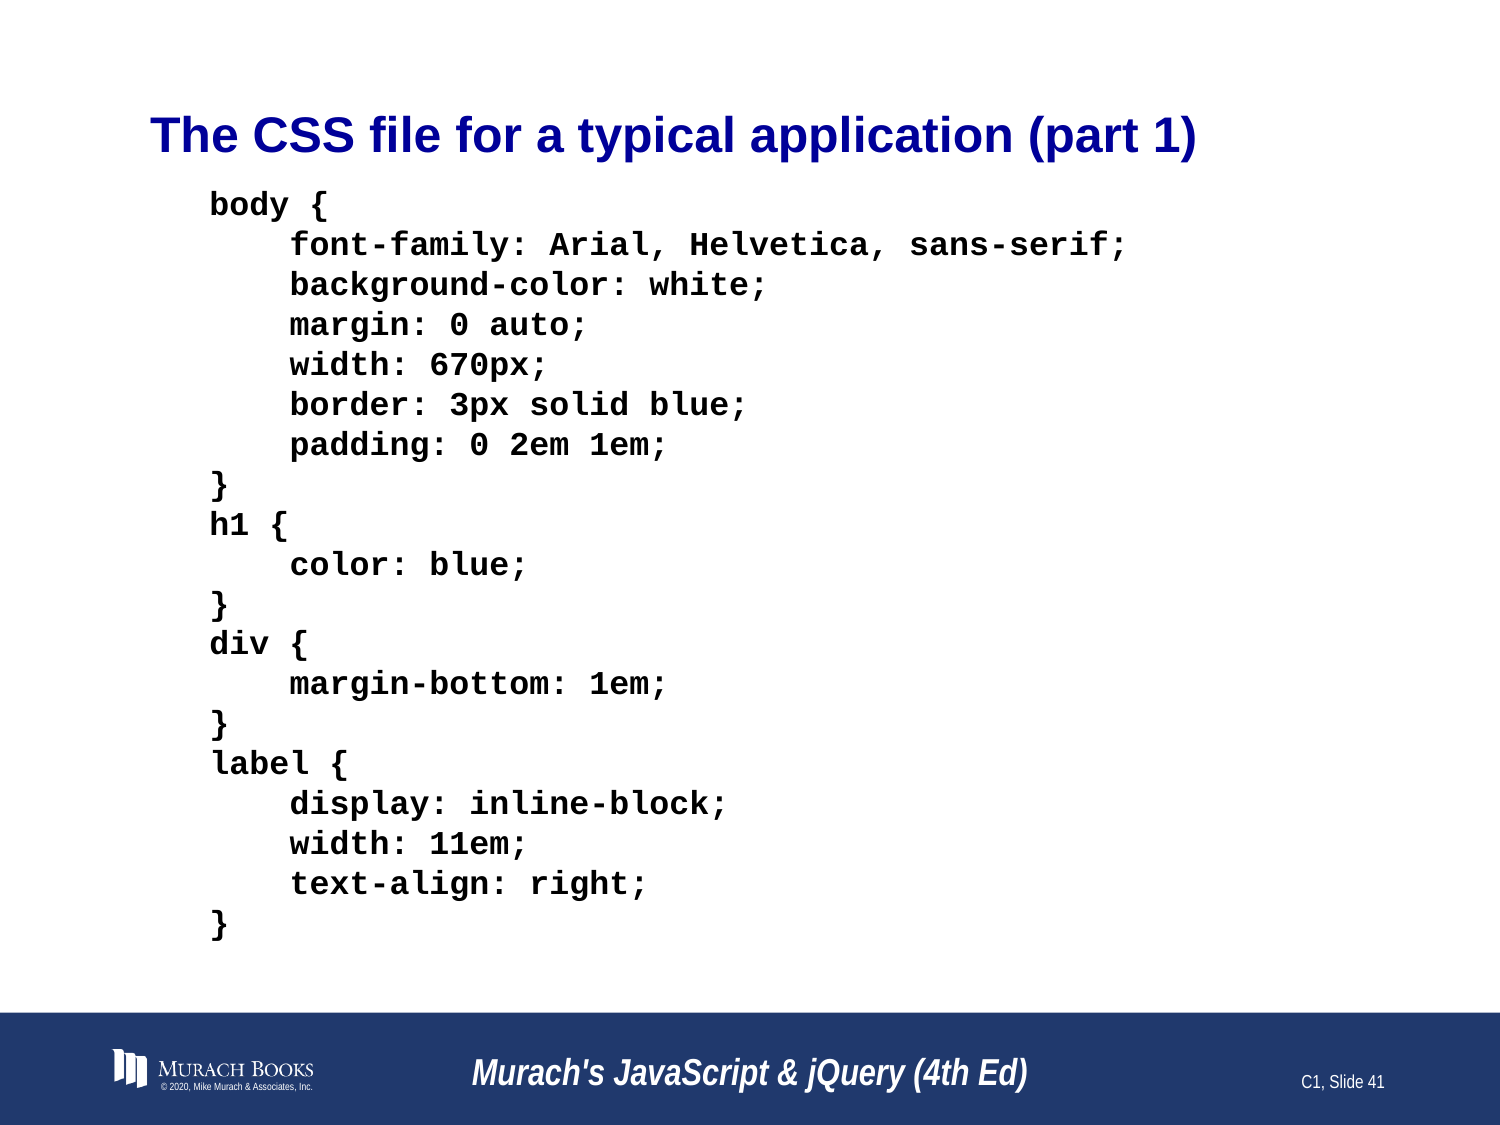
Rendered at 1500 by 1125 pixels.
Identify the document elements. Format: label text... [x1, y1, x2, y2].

title The CSS file for a typical application (part 1) [150, 102, 1350, 164]
slide_number C1, Slide 41 [1087, 1025, 1400, 1100]
list body { font-family: Arial, Helvetica, sans-serif; background-color: white; margin: 0 auto; width: 670px; border: 3px solid blue; padding: 0 2em 1em; } h1 { color: blue; } div { margin-bottom: 1em; } label { display: inline-block; width: 11em; text-align: right; } [137, 174, 1350, 975]
footer © 2020, Mike Murach & Associates, Inc. [12, 1025, 463, 1100]
slide_number Murach's JavaScript & jQuery (4th Ed) [463, 1025, 1050, 1100]
